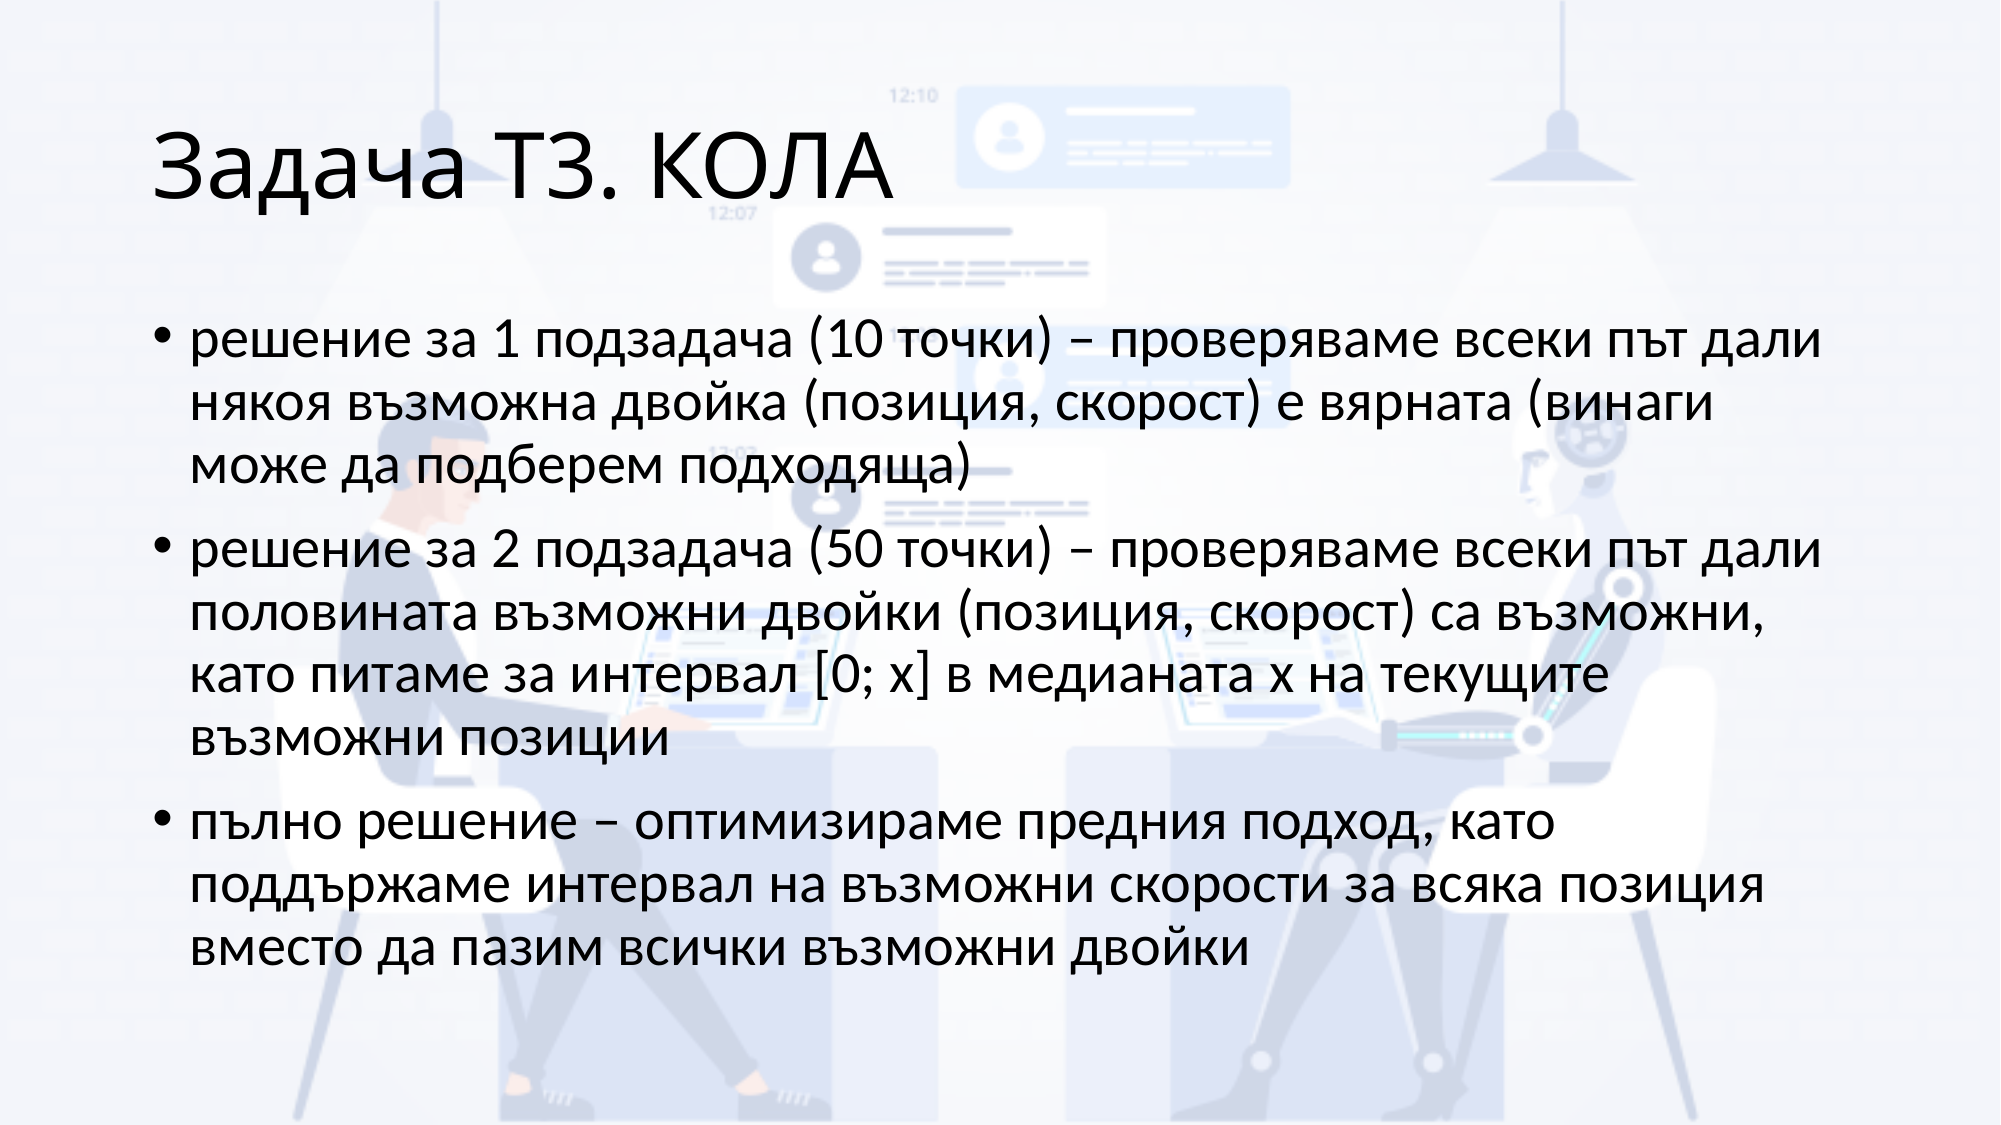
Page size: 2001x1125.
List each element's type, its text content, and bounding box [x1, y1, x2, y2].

list решение за 1 подзадача (10 точки) – проверяваме всеки път дали някоя възможна двойка (позиция, скорост) е вярната (винаги може да подберем подходяща) решение за 2 подзадача (50 точки) – проверяваме всеки път дали половината възможни двойки (позиция, скорост) са възможни, като питаме за интервал [0; x] в медианата x на текущите възможни позиции пълно решение – оптимизираме предния подход, като поддържаме интервал на възможни скорости за всяка позиция вместо да пазим всички възможни двойки [137, 299, 1863, 1014]
title Задача T3. КОЛА [137, 59, 1863, 278]
